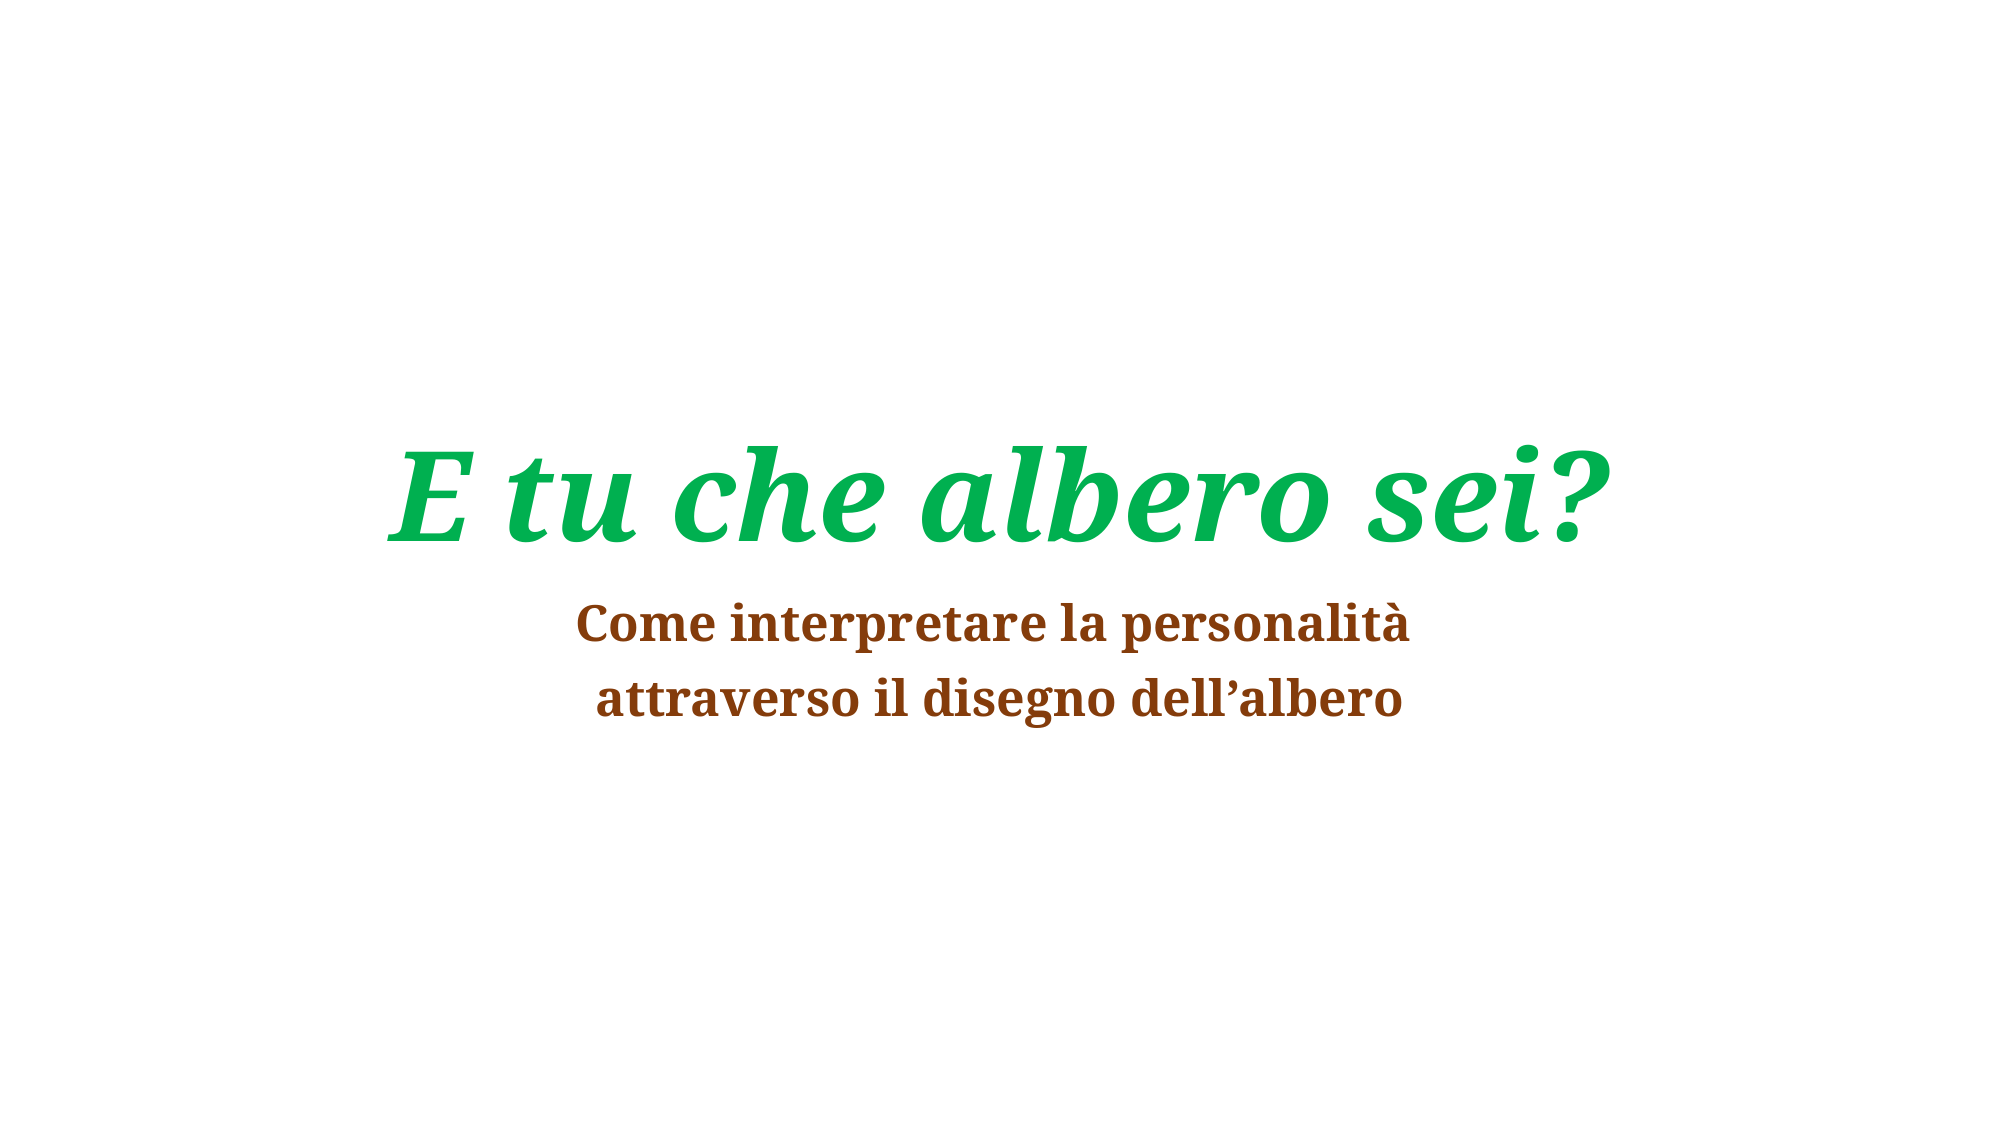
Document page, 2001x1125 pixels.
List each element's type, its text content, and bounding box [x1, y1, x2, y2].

subtitle Come interpretare la personalità attraverso il disegno dell’albero [249, 590, 1750, 863]
title E tu che albero sei? [249, 184, 1750, 576]
